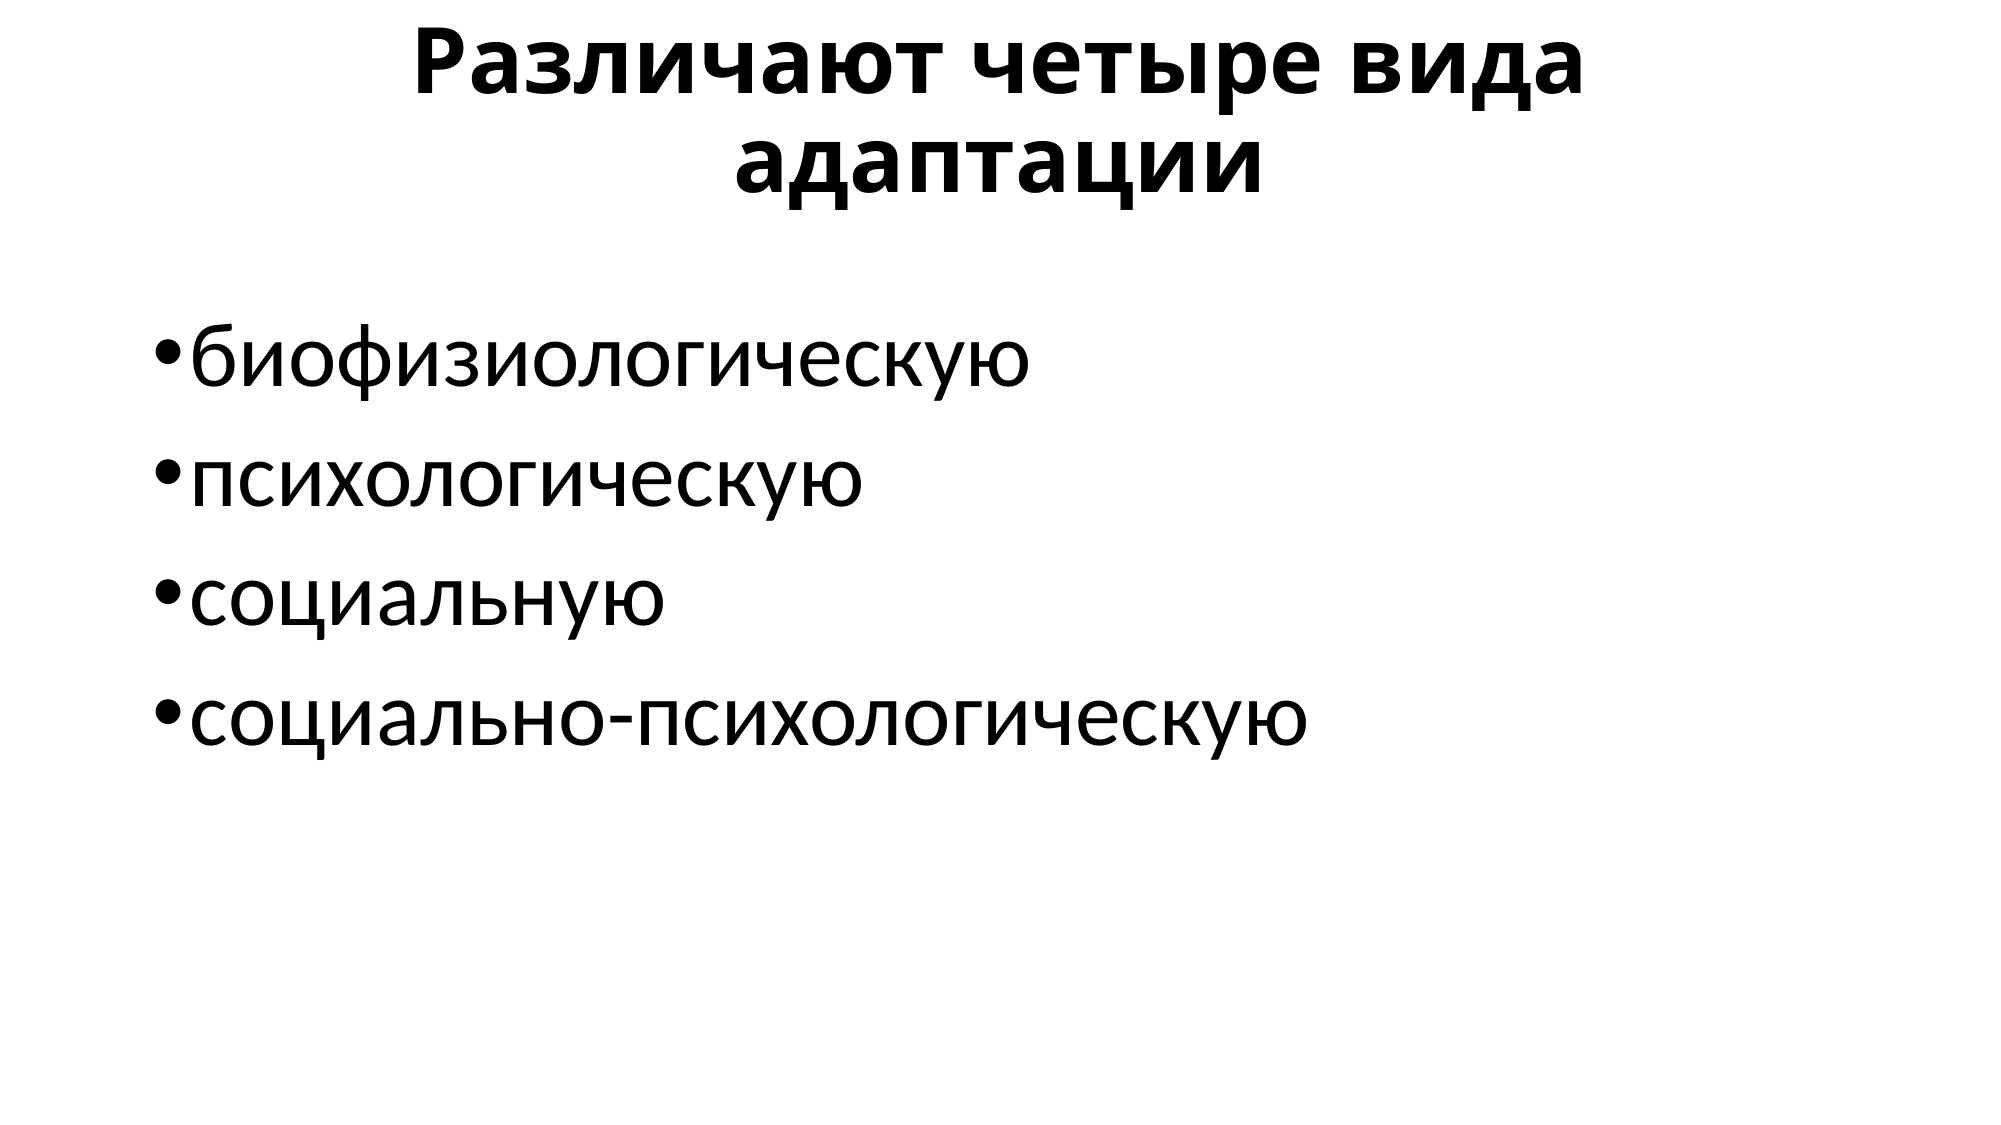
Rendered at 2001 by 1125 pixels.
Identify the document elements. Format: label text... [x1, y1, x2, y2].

title Различают четыре вида адаптации [137, 59, 1863, 278]
list биофизиологическую психологическую социальную социально-психологическую [137, 299, 1863, 1014]
